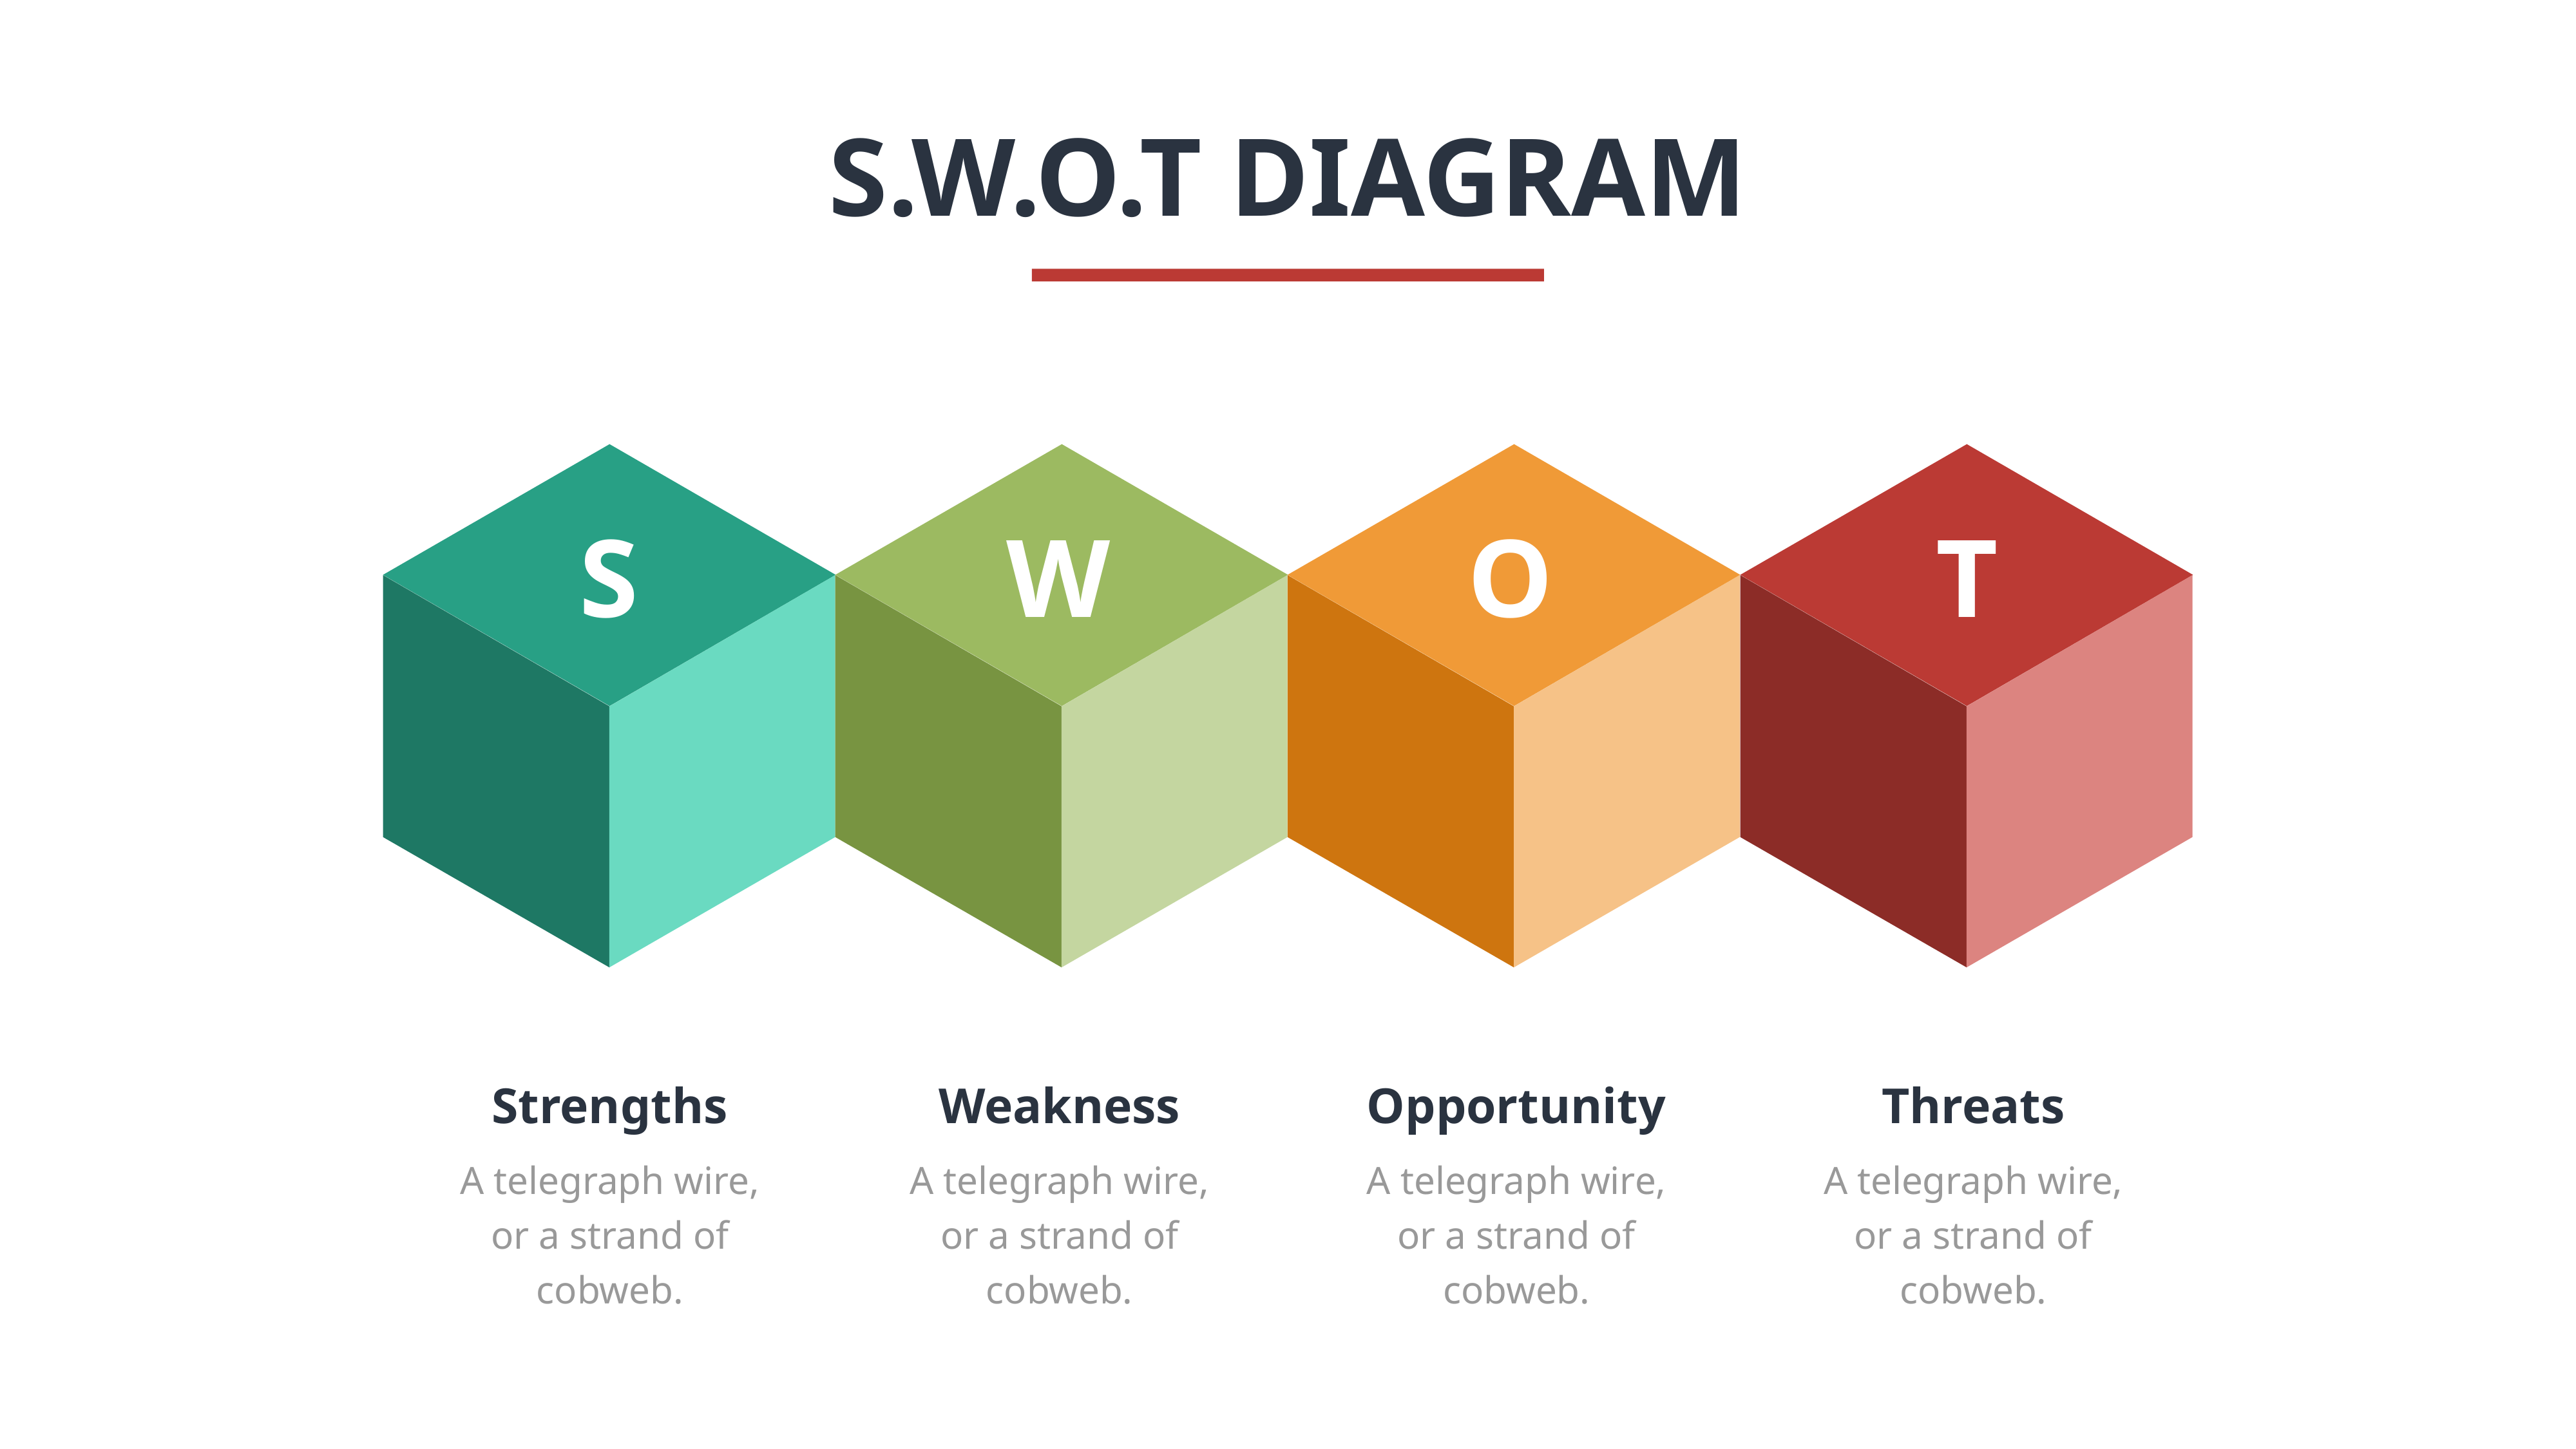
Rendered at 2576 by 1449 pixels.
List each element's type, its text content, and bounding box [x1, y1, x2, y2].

text_box [1031, 268, 1545, 282]
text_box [877, 1070, 1243, 1258]
text_box S.W.O.T DIAGRAM [759, 104, 1816, 243]
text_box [1790, 1070, 2156, 1258]
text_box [427, 1070, 793, 1258]
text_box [1333, 1070, 1699, 1258]
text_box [383, 444, 2193, 968]
